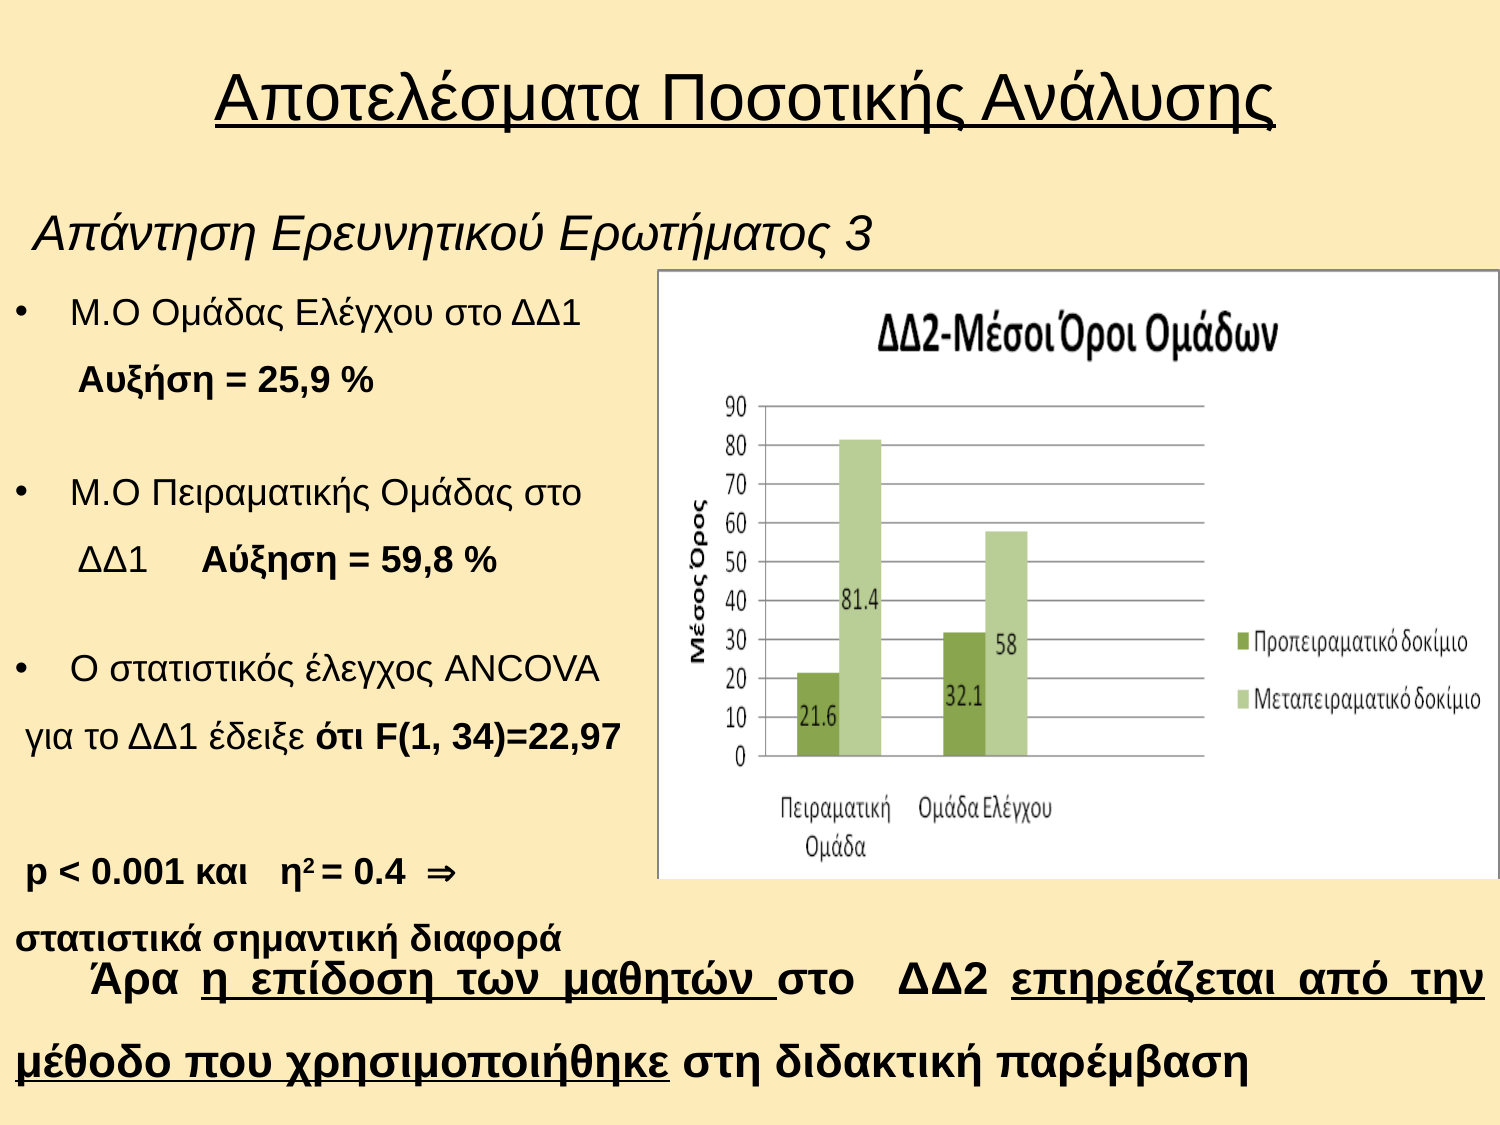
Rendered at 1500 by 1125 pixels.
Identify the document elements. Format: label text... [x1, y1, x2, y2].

picture [656, 269, 1500, 880]
text_box Απάντηση Ερευνητικού Ερωτήματος 3 [0, 163, 1383, 267]
text_box M.O Ομάδας Ελέγχου στο ΔΔ1 Aυξήση = 25,9 % M.O Πειραματικής Ομάδας στο ΔΔ1 Aύξηση = 59,8 % [0, 257, 680, 656]
text_box Αποτελέσματα Ποσοτικής Ανάλυσης [107, 46, 1383, 141]
text_box Άρα η επίδοση των μαθητών στο ΔΔ2 επηρεάζεται από την μέθοδο που χρησιμοποιήθηκε στη διδακτική παρέμβαση [0, 913, 1500, 1094]
text_box Ο στατιστικός έλεγχος ANCOVA για το ΔΔ1 έδειξε ότι F(1, 34)=22,97 p < 0.001 και η2 = 0.4  στατιστικά σημαντική διαφορά [0, 614, 645, 967]
